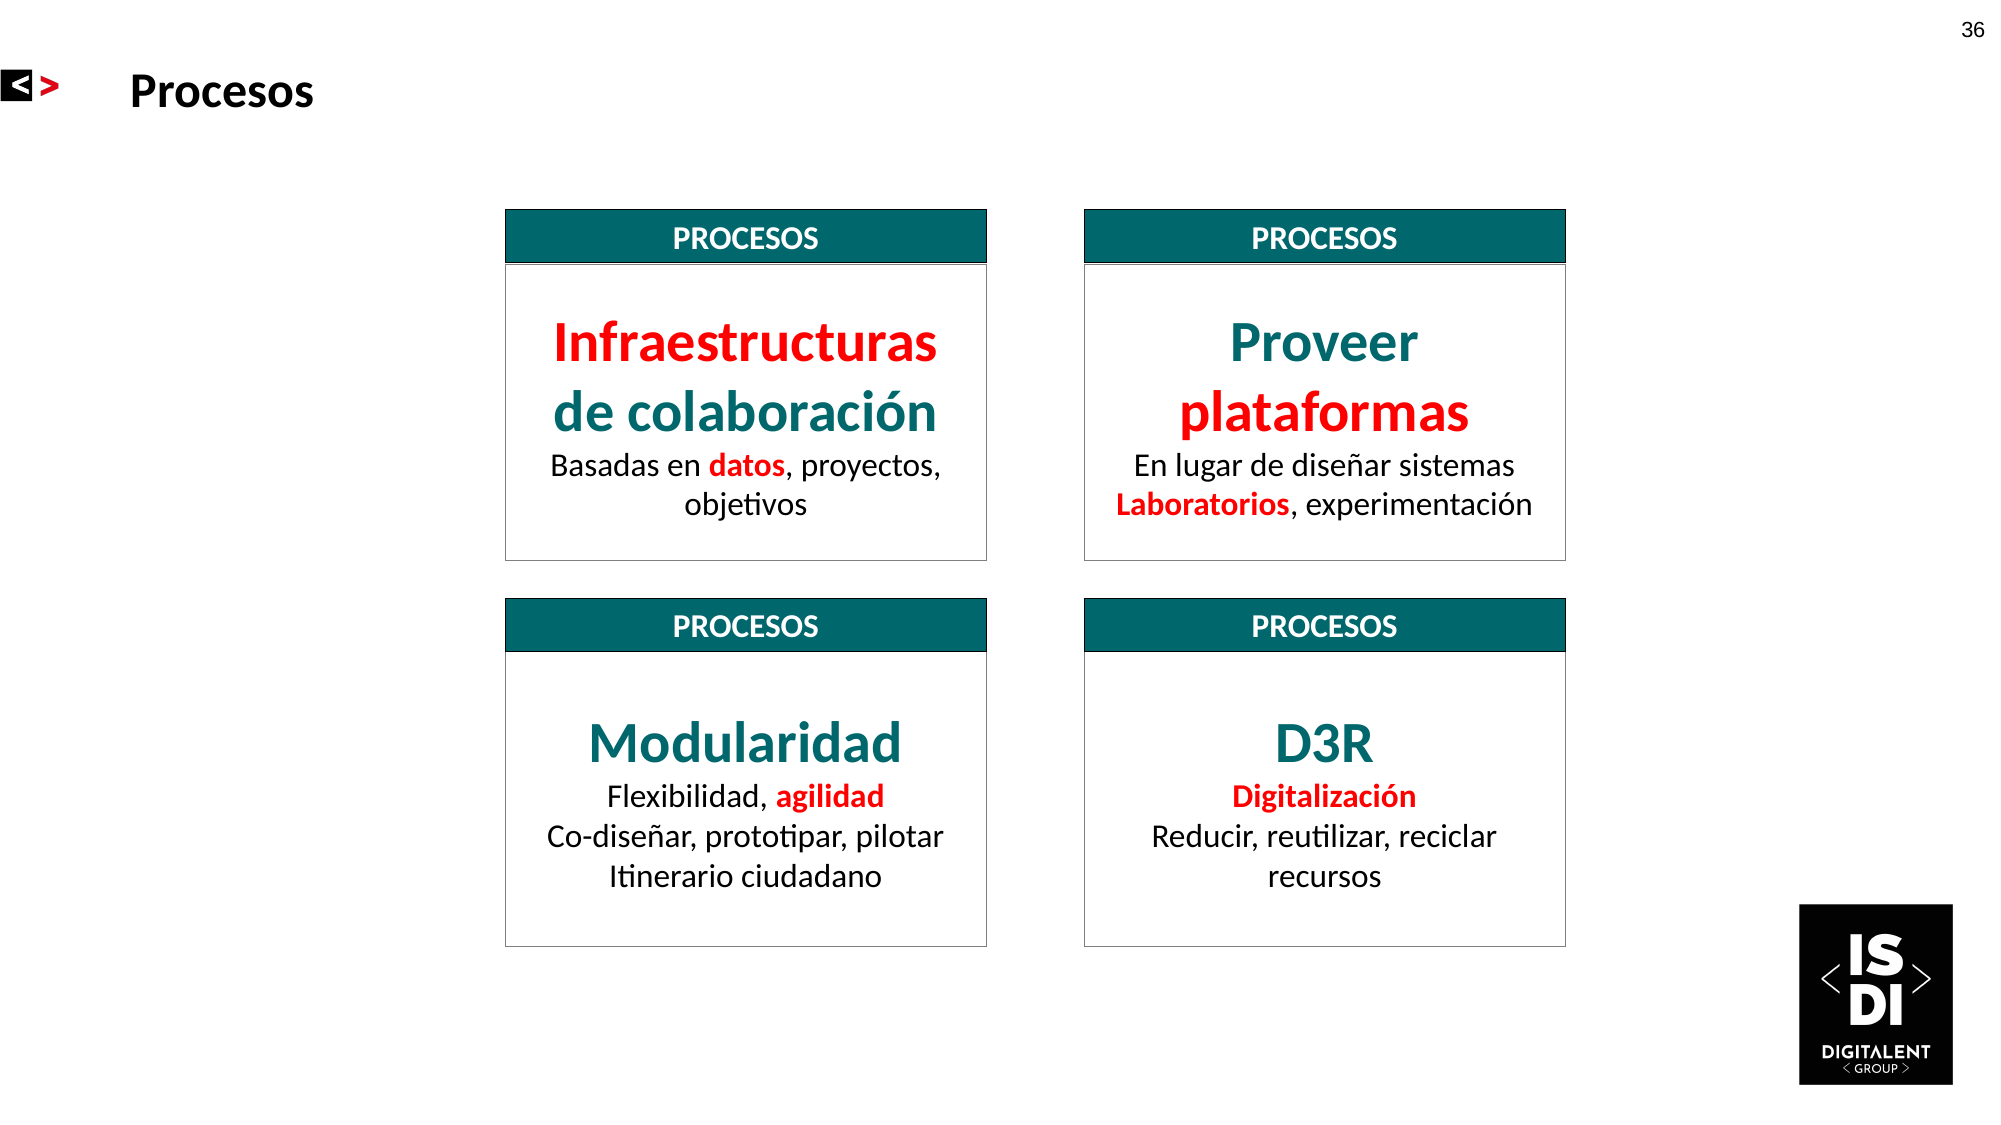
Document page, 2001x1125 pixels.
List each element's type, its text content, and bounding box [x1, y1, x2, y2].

picture [1797, 902, 1955, 1087]
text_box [1084, 597, 1566, 948]
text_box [505, 597, 987, 948]
picture [37, 74, 59, 99]
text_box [1084, 209, 1566, 561]
picture [7, 73, 33, 100]
title Procesos [115, 37, 1888, 137]
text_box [505, 209, 987, 561]
